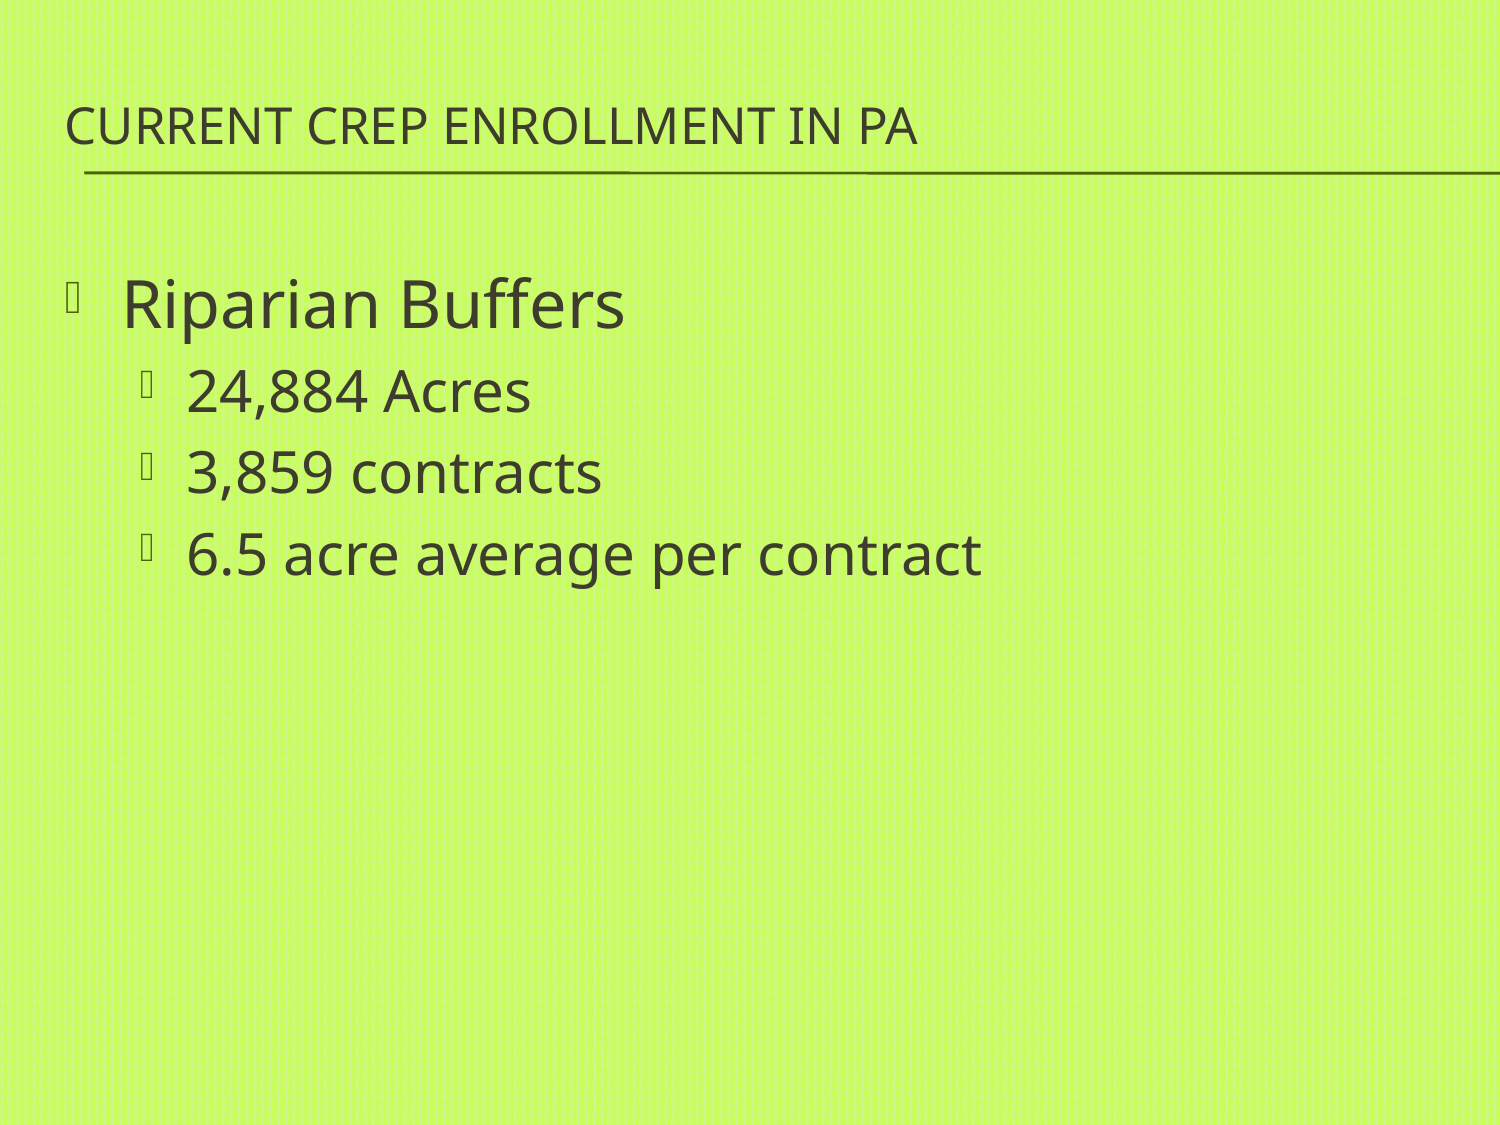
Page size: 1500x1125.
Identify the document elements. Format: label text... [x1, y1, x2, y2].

title Current CREP Enrollment in PA [50, 24, 1475, 163]
list Riparian Buffers 24,884 Acres 3,859 contracts 6.5 acre average per contract [50, 254, 1475, 998]
